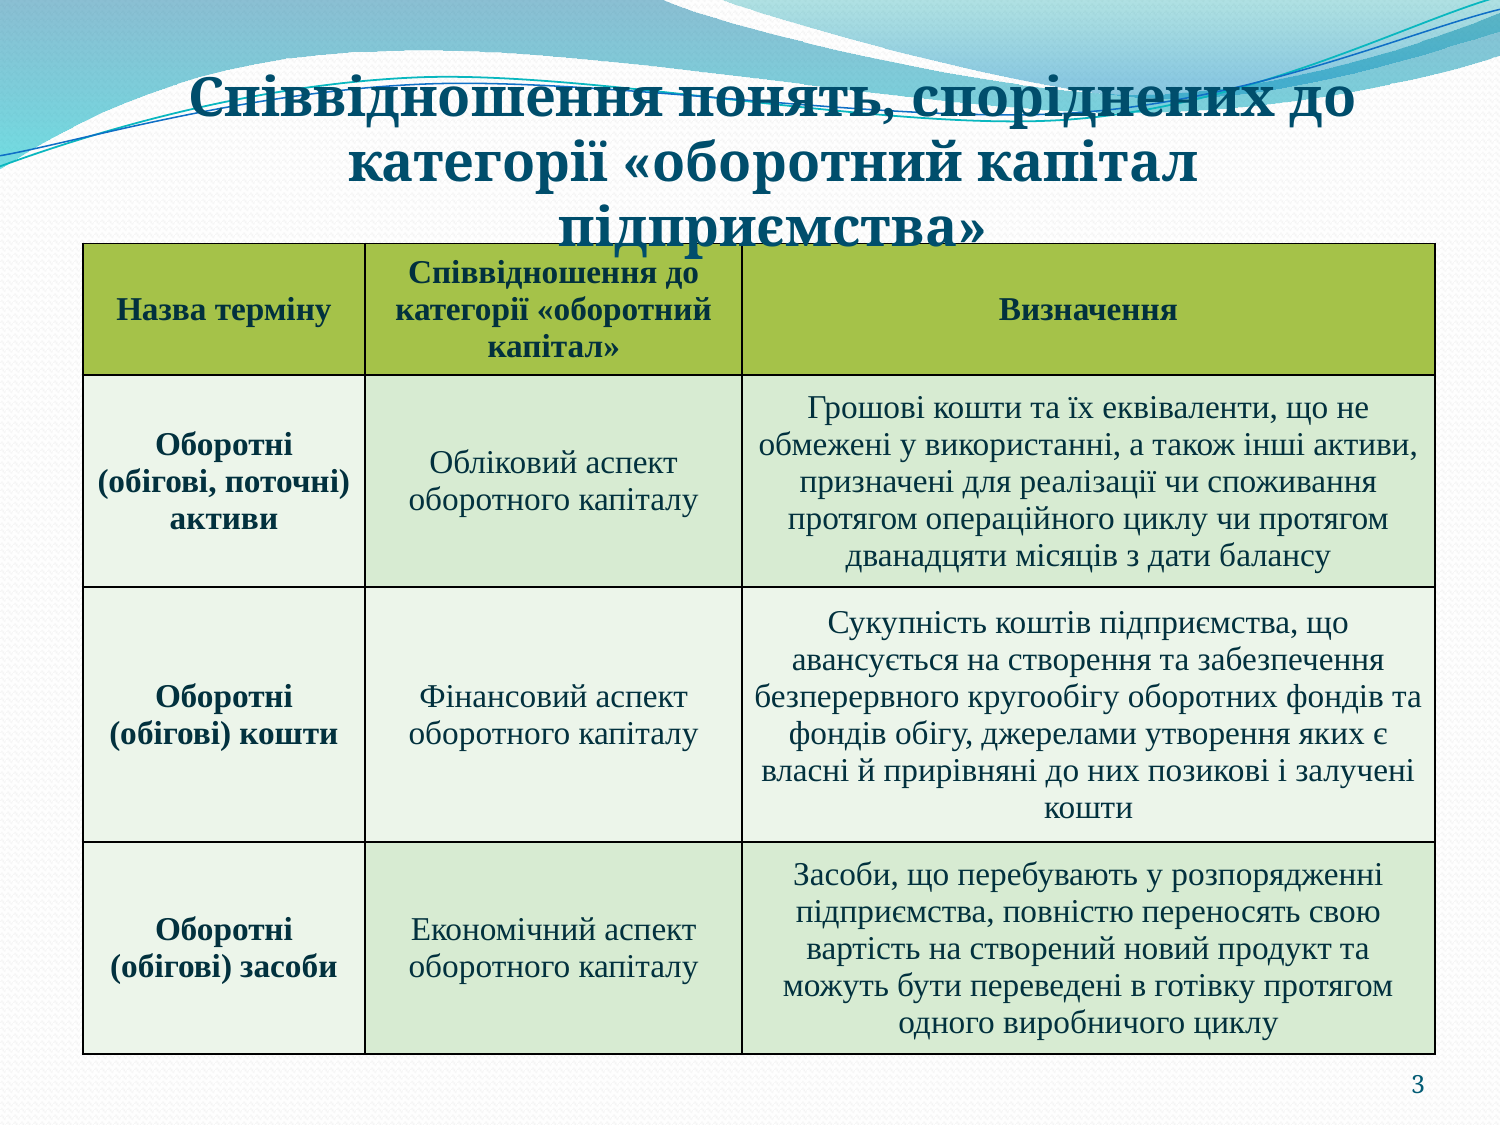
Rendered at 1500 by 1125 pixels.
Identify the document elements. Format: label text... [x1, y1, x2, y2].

table_header Визначення [743, 265, 1434, 374]
table_cell Обліковий аспект оборотного капіталу [366, 376, 741, 586]
table_cell Оборотні (обігові, поточні) активи [84, 376, 364, 586]
table_cell Оборотні (обігові) засоби [84, 843, 364, 1053]
table_header Співвідношення до категорії «оборотний капітал» [366, 265, 741, 374]
table_cell Економічний аспект оборотного капіталу [366, 843, 741, 1053]
text_box Співвідношення понять, споріднених до категорії «оборотний капітал підприємства» [112, 54, 1435, 265]
table_cell Засоби, що перебувають у розпорядженні підприємства, повністю переносять свою вартість на створений новий продукт та можуть бути переведені в готівку протягом одного виробничого циклу [743, 843, 1434, 1053]
table_cell Оборотні (обігові) кошти [84, 588, 364, 841]
table_cell Грошові кошти та їх еквіваленти, що не обмежені у використанні, а також інші активи, призначені для реалізації чи споживання протягом операційного циклу чи протягом дванадцяти місяців з дати балансу [743, 376, 1434, 586]
slide_number 3 [1299, 1055, 1425, 1103]
table_cell Фінансовий аспект оборотного капіталу [366, 588, 741, 841]
table_cell Сукупність коштів підприємства, що авансується на створення та забезпечення безперервного кругообігу оборотних фондів та фондів обігу, джерелами утворення яких є власні й прирівняні до них позикові і залучені кошти [743, 588, 1434, 841]
table_header Назва терміну [84, 244, 364, 374]
